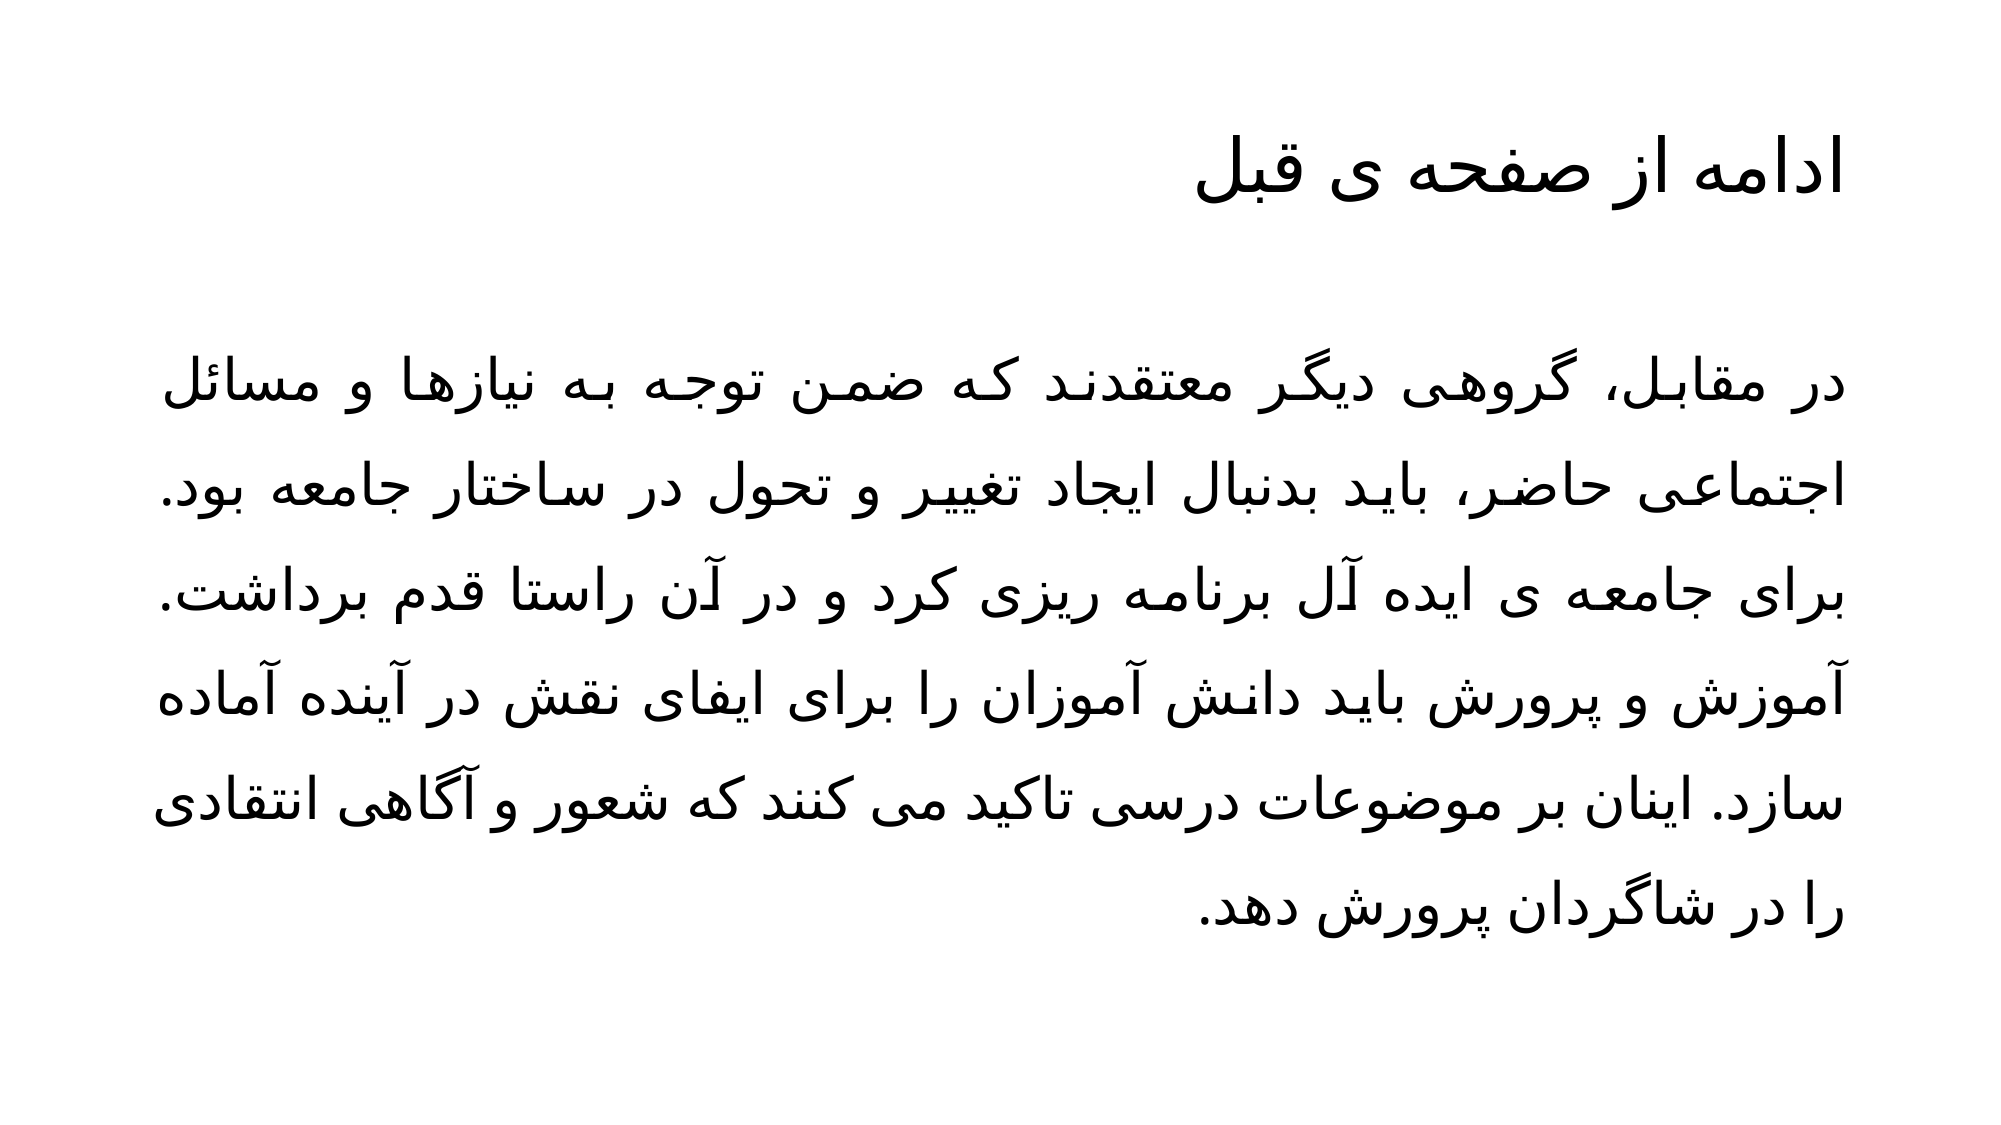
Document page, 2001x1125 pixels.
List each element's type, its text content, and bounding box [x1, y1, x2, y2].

list در مقابل، گروهی دیگر معتقدند که ضمن توجه به نیازها و مسائل اجتماعی حاضر، باید بدنبال ایجاد تغییر و تحول در ساختار جامعه بود. برای جامعه ی ایده آل برنامه ریزی کرد و در آن راستا قدم برداشت. آموزش و پرورش باید دانش آموزان را برای ایفای نقش در آینده آماده سازد. اینان بر موضوعات درسی تاکید می کنند که شعور و آگاهی انتقادی را در شاگردان پرورش دهد. [137, 299, 1863, 1014]
title ادامه از صفحه ی قبل [137, 59, 1863, 278]
